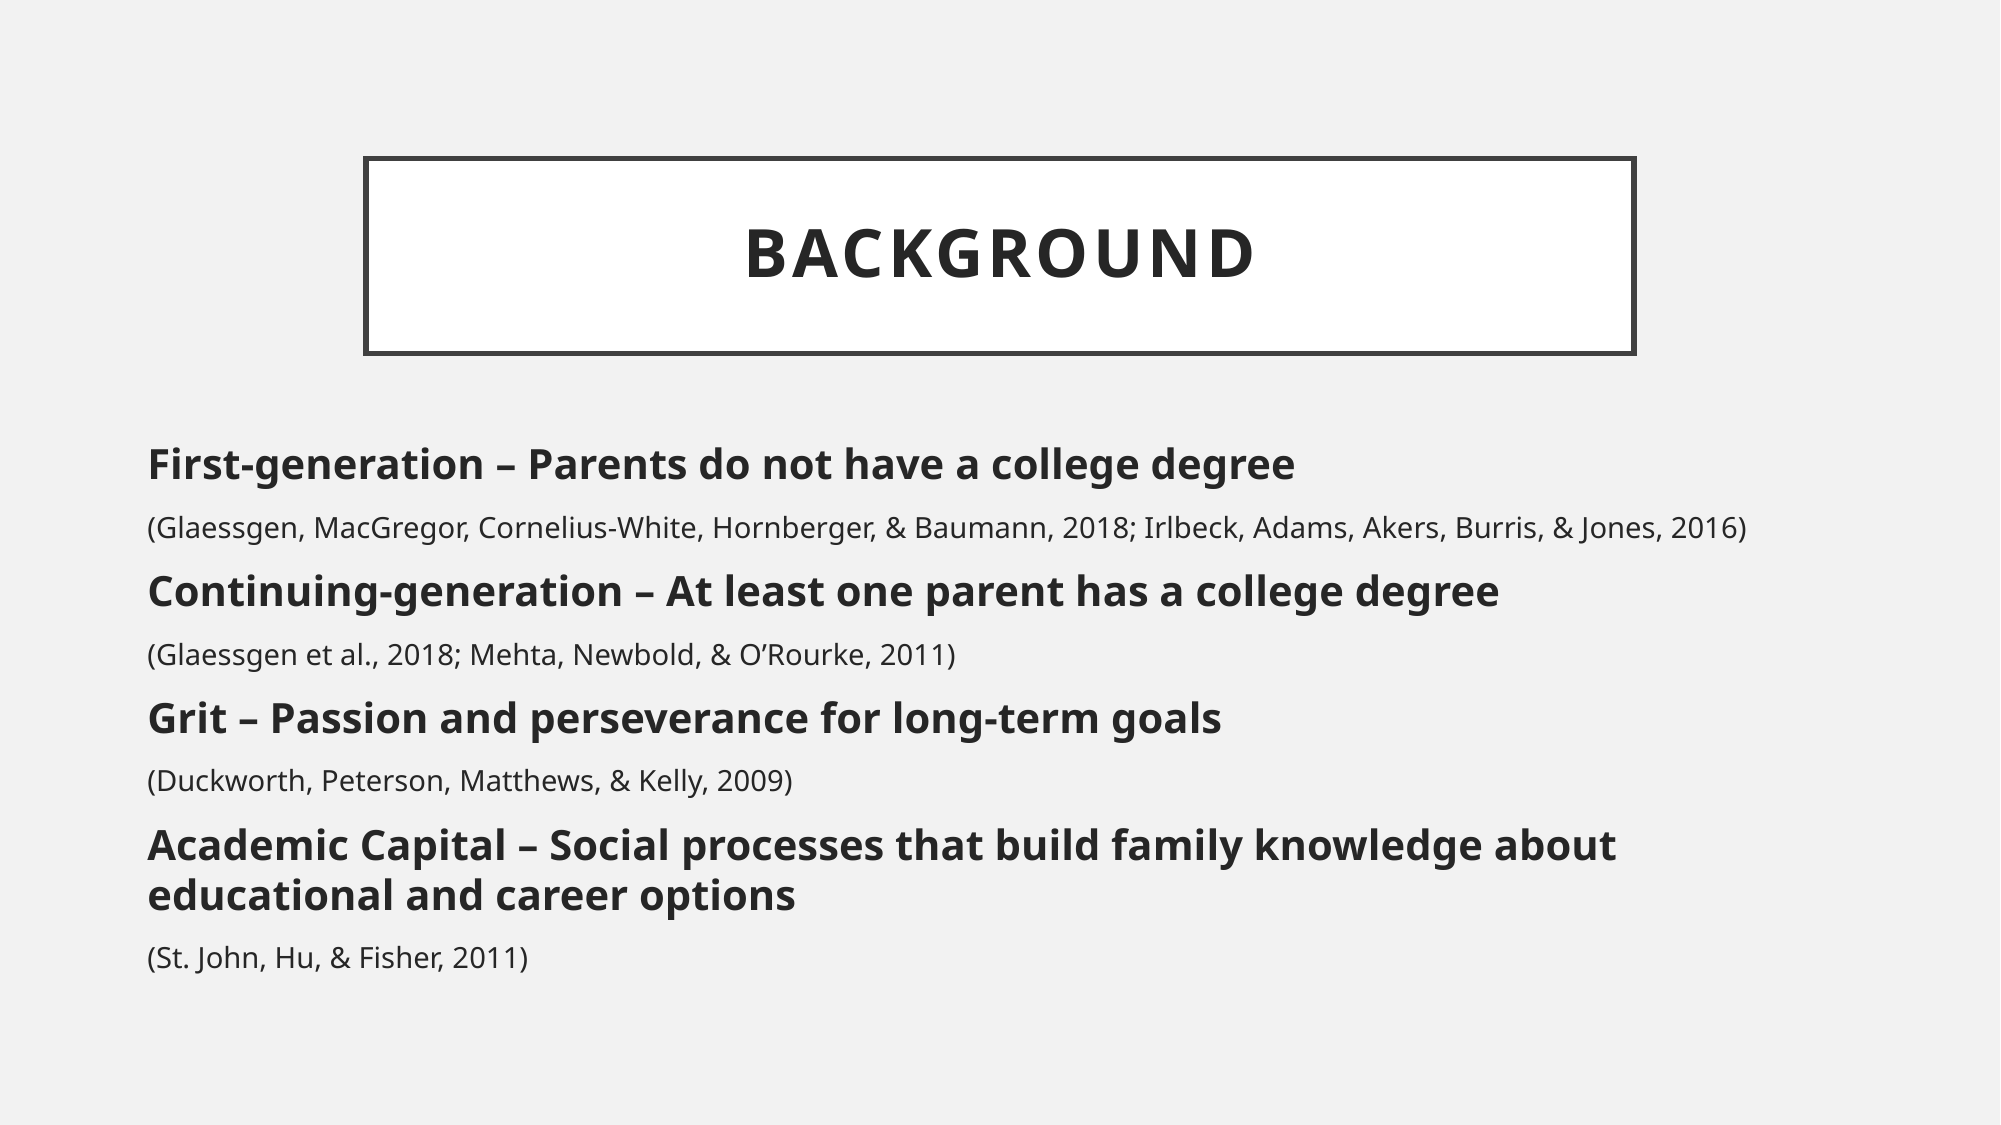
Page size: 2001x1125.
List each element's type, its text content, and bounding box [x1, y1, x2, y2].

list First-generation – Parents do not have a college degree (Glaessgen, MacGregor, Cornelius-White, Hornberger, & Baumann, 2018; Irlbeck, Adams, Akers, Burris, & Jones, 2016) Continuing-generation – At least one parent has a college degree (Glaessgen et al., 2018; Mehta, Newbold, & O’Rourke, 2011) Grit – Passion and perseverance for long-term goals (Duckworth, Peterson, Matthews, & Kelly, 2009) Academic Capital – Social processes that build family knowledge about educational and career options (St. John, Hu, & Fisher, 2011) [132, 430, 1868, 1020]
title background [363, 156, 1637, 356]
